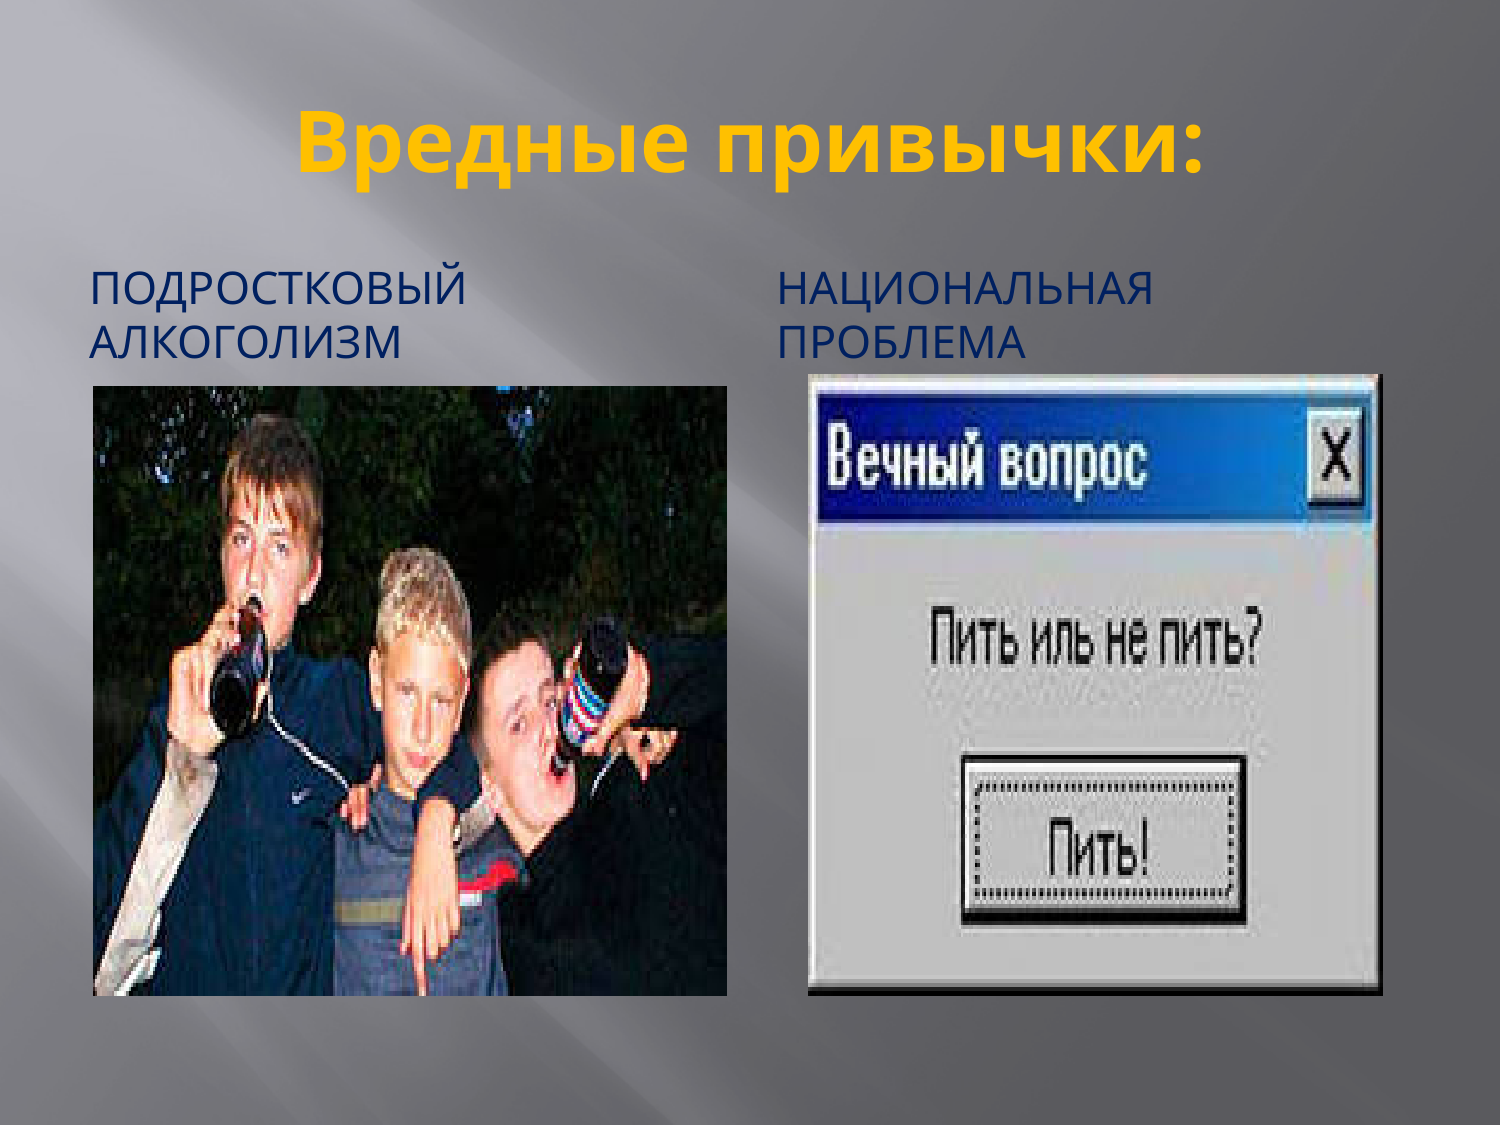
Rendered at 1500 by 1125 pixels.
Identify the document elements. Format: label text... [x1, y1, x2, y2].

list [808, 374, 1383, 997]
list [93, 386, 727, 997]
list Национальная проблема [761, 251, 1425, 375]
title Вредные привычки: [75, 44, 1425, 233]
list Подростковый алкоголизм [75, 251, 738, 375]
